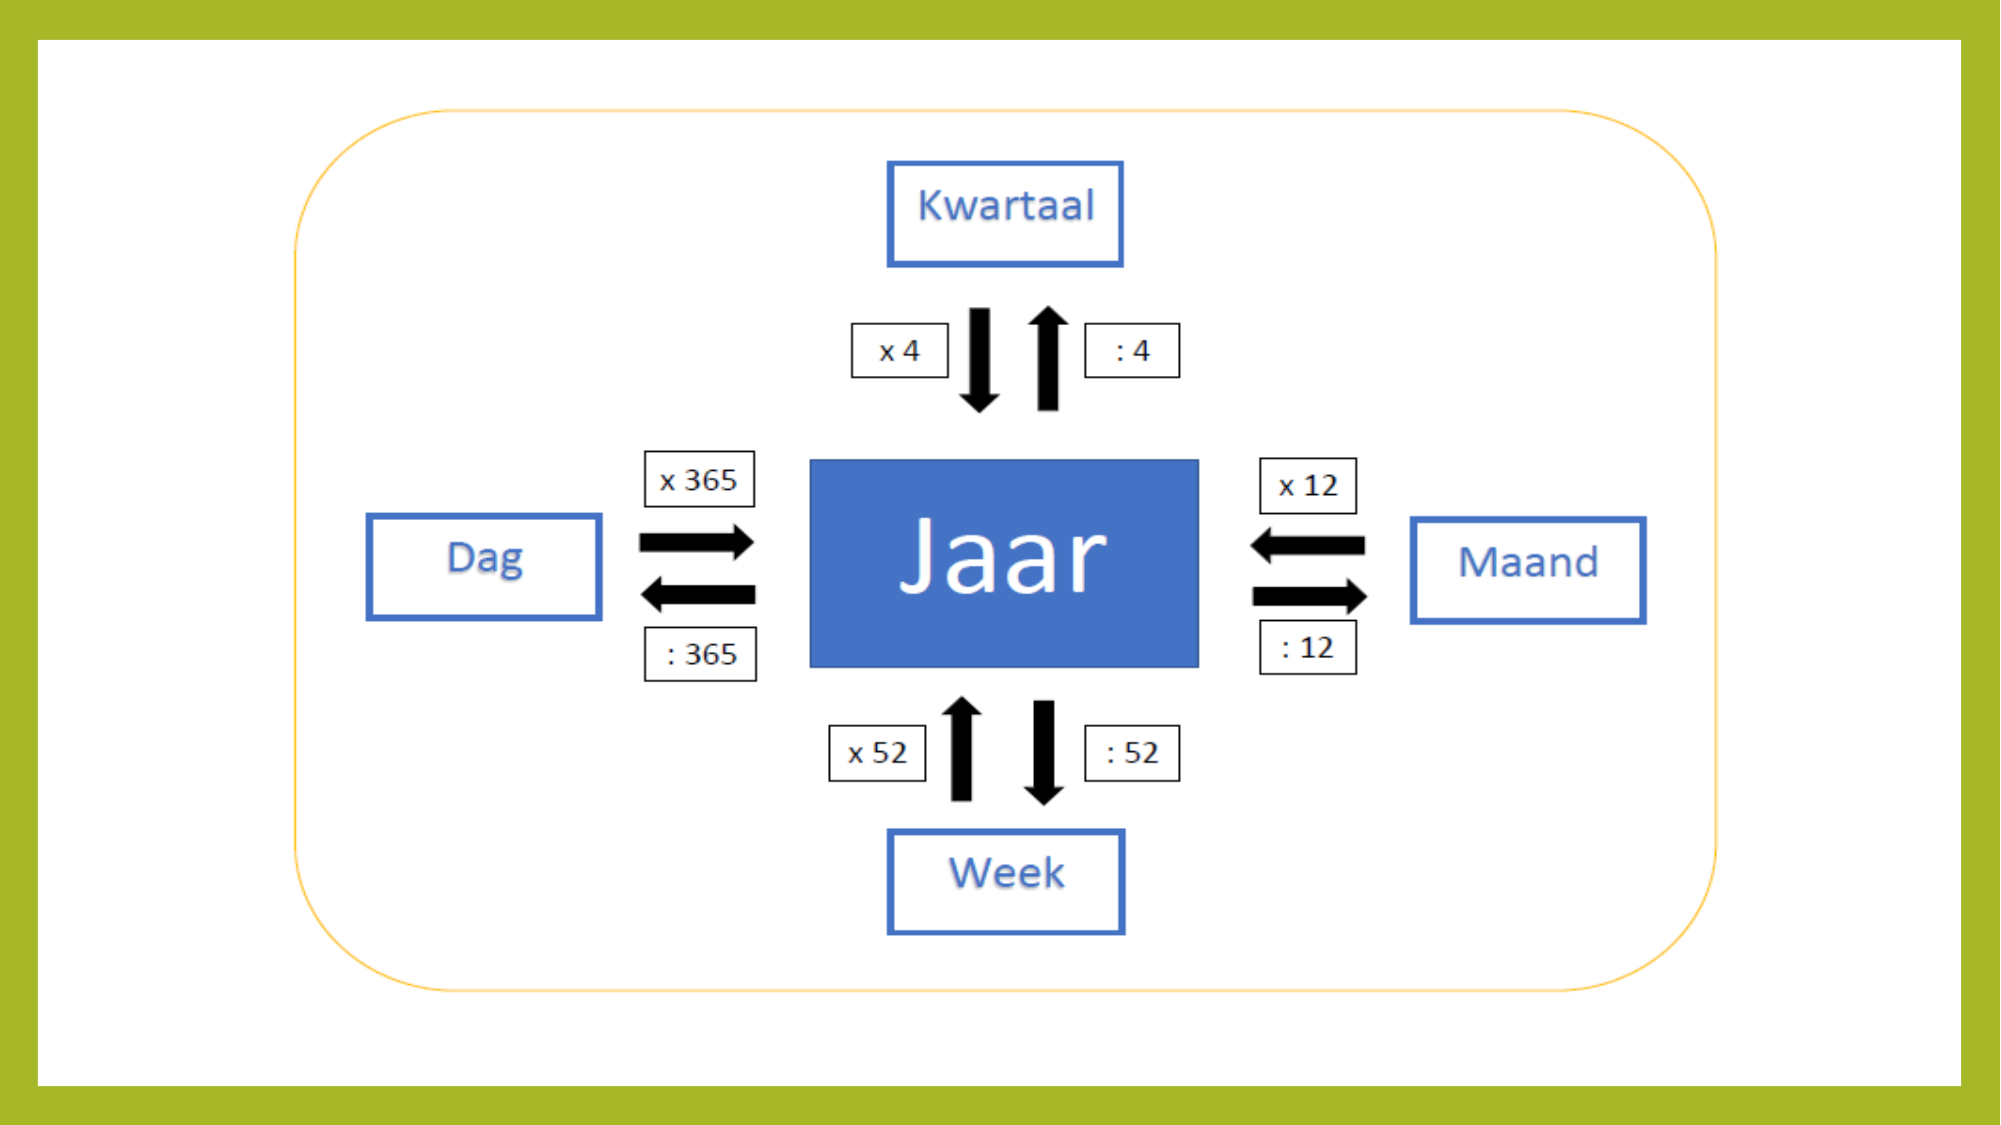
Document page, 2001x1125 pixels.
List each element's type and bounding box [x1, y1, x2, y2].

list [257, 99, 1738, 1001]
